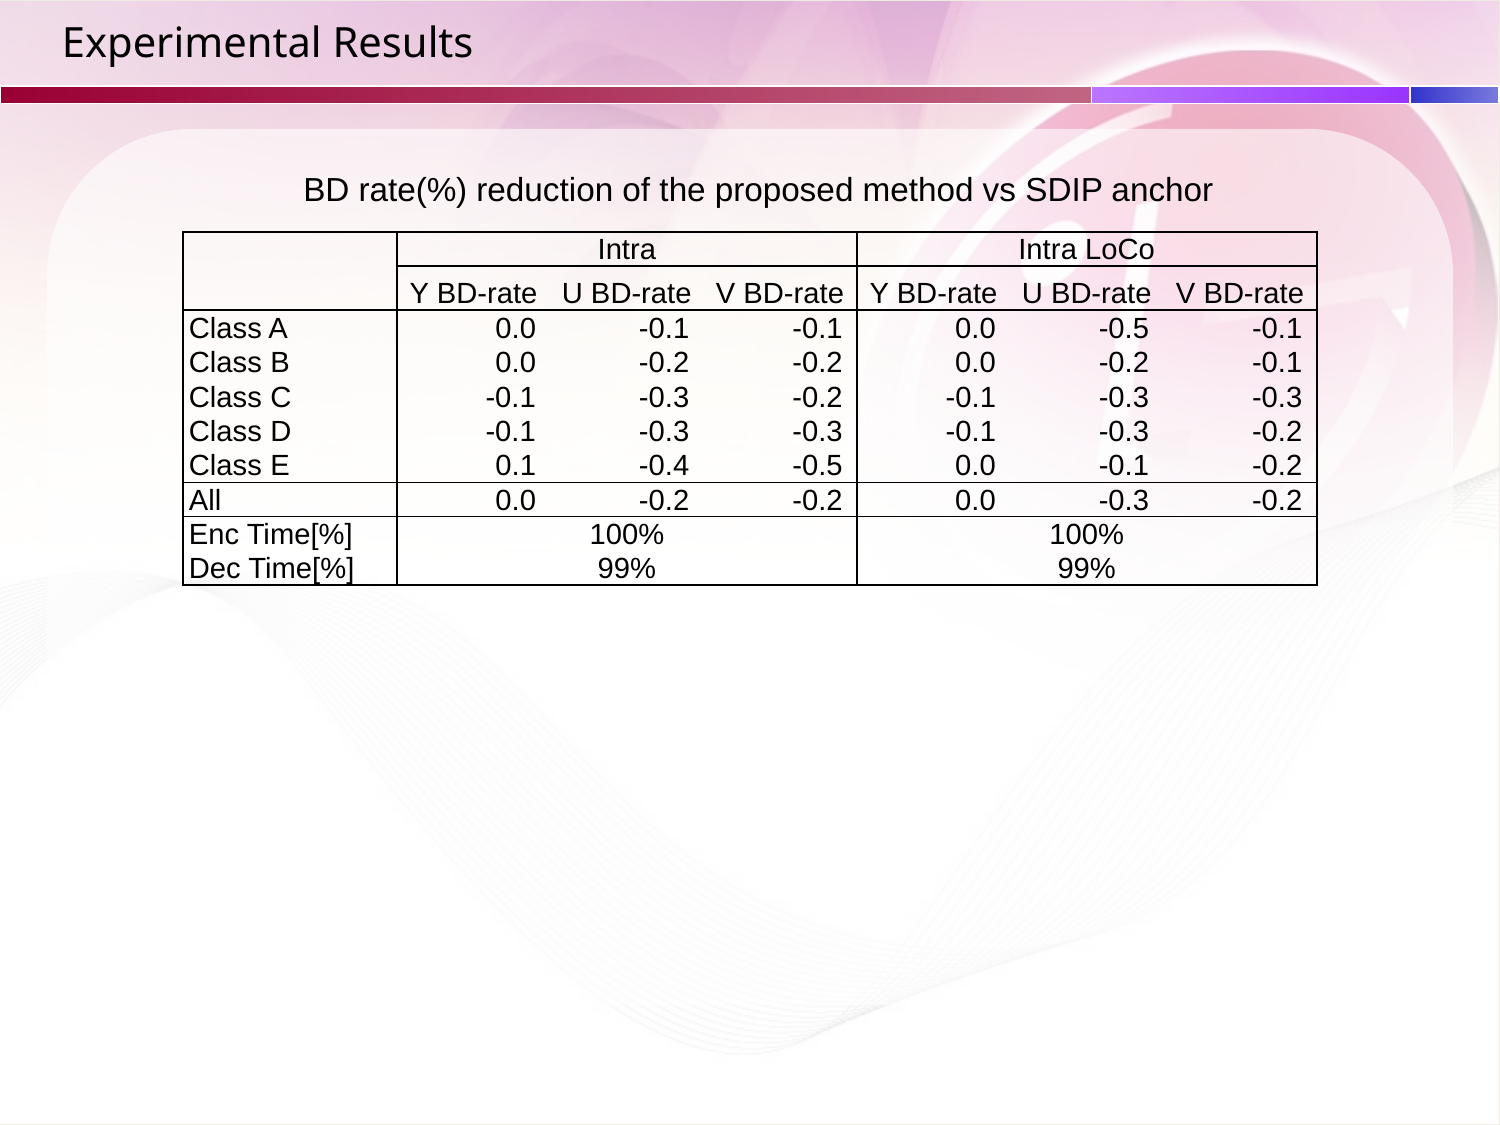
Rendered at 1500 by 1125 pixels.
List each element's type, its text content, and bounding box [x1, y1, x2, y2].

table_cell 100% [858, 517, 1316, 551]
table_cell 0.0 [858, 311, 1010, 345]
table_cell 0.0 [398, 311, 550, 345]
table_cell Y BD-rate [858, 267, 1010, 309]
table_cell -0.1 [704, 311, 856, 345]
title Experimental Results [46, 0, 1454, 83]
table_header Intra [398, 233, 856, 265]
table_cell -0.2 [1163, 483, 1316, 516]
table_cell -0.1 [1163, 345, 1316, 379]
table_cell 0.0 [858, 448, 1010, 482]
table_cell Class A [184, 311, 396, 345]
table_cell -0.3 [1010, 413, 1163, 448]
table_header Intra LoCo [858, 233, 1316, 265]
text_box BD rate(%) reduction of the proposed method vs SDIP anchor [106, 160, 1412, 220]
table_cell Dec Time[%] [184, 551, 396, 584]
table_cell Class E [184, 448, 396, 482]
table_cell 0.0 [398, 345, 550, 379]
table_cell V BD-rate [704, 267, 856, 309]
table_cell -0.2 [704, 345, 856, 379]
table_cell -0.1 [1163, 311, 1316, 345]
table_cell -0.1 [1010, 448, 1163, 482]
table_cell -0.2 [1010, 345, 1163, 379]
table_cell -0.2 [550, 345, 704, 379]
table_cell -0.1 [398, 379, 550, 413]
table_cell V BD-rate [1163, 267, 1316, 309]
table_cell 99% [858, 551, 1316, 584]
table_cell -0.3 [704, 413, 856, 448]
table_cell -0.3 [550, 379, 704, 413]
table_cell 100% [398, 517, 856, 551]
table_cell 0.1 [398, 448, 550, 482]
table_cell -0.2 [704, 379, 856, 413]
table_cell -0.2 [1163, 448, 1316, 482]
table_cell -0.5 [704, 448, 856, 482]
table_cell -0.3 [1010, 483, 1163, 516]
table_cell -0.2 [1163, 413, 1316, 448]
table_cell -0.2 [550, 483, 704, 516]
table_cell 99% [398, 551, 856, 584]
table_cell -0.1 [858, 413, 1010, 448]
table_cell 0.0 [858, 345, 1010, 379]
table_cell -0.2 [704, 483, 856, 516]
table_cell 0.0 [398, 483, 550, 516]
table_cell U BD-rate [1010, 267, 1163, 309]
table_cell -0.5 [1010, 311, 1163, 345]
table_cell -0.1 [858, 379, 1010, 413]
table_cell -0.1 [398, 413, 550, 448]
table_cell -0.3 [550, 413, 704, 448]
table_cell Class B [184, 345, 396, 379]
table_cell -0.1 [550, 311, 704, 345]
table_cell All [184, 483, 396, 516]
table_cell -0.3 [1163, 379, 1316, 413]
table_cell Enc Time[%] [184, 517, 396, 551]
table_cell Class C [184, 379, 396, 413]
table_cell -0.3 [1010, 379, 1163, 413]
table_cell U BD-rate [550, 267, 704, 309]
table_cell -0.4 [550, 448, 704, 482]
table_cell 0.0 [858, 483, 1010, 516]
table_cell Class D [184, 413, 396, 448]
table_header [184, 233, 396, 309]
table_cell Y BD-rate [398, 267, 550, 309]
